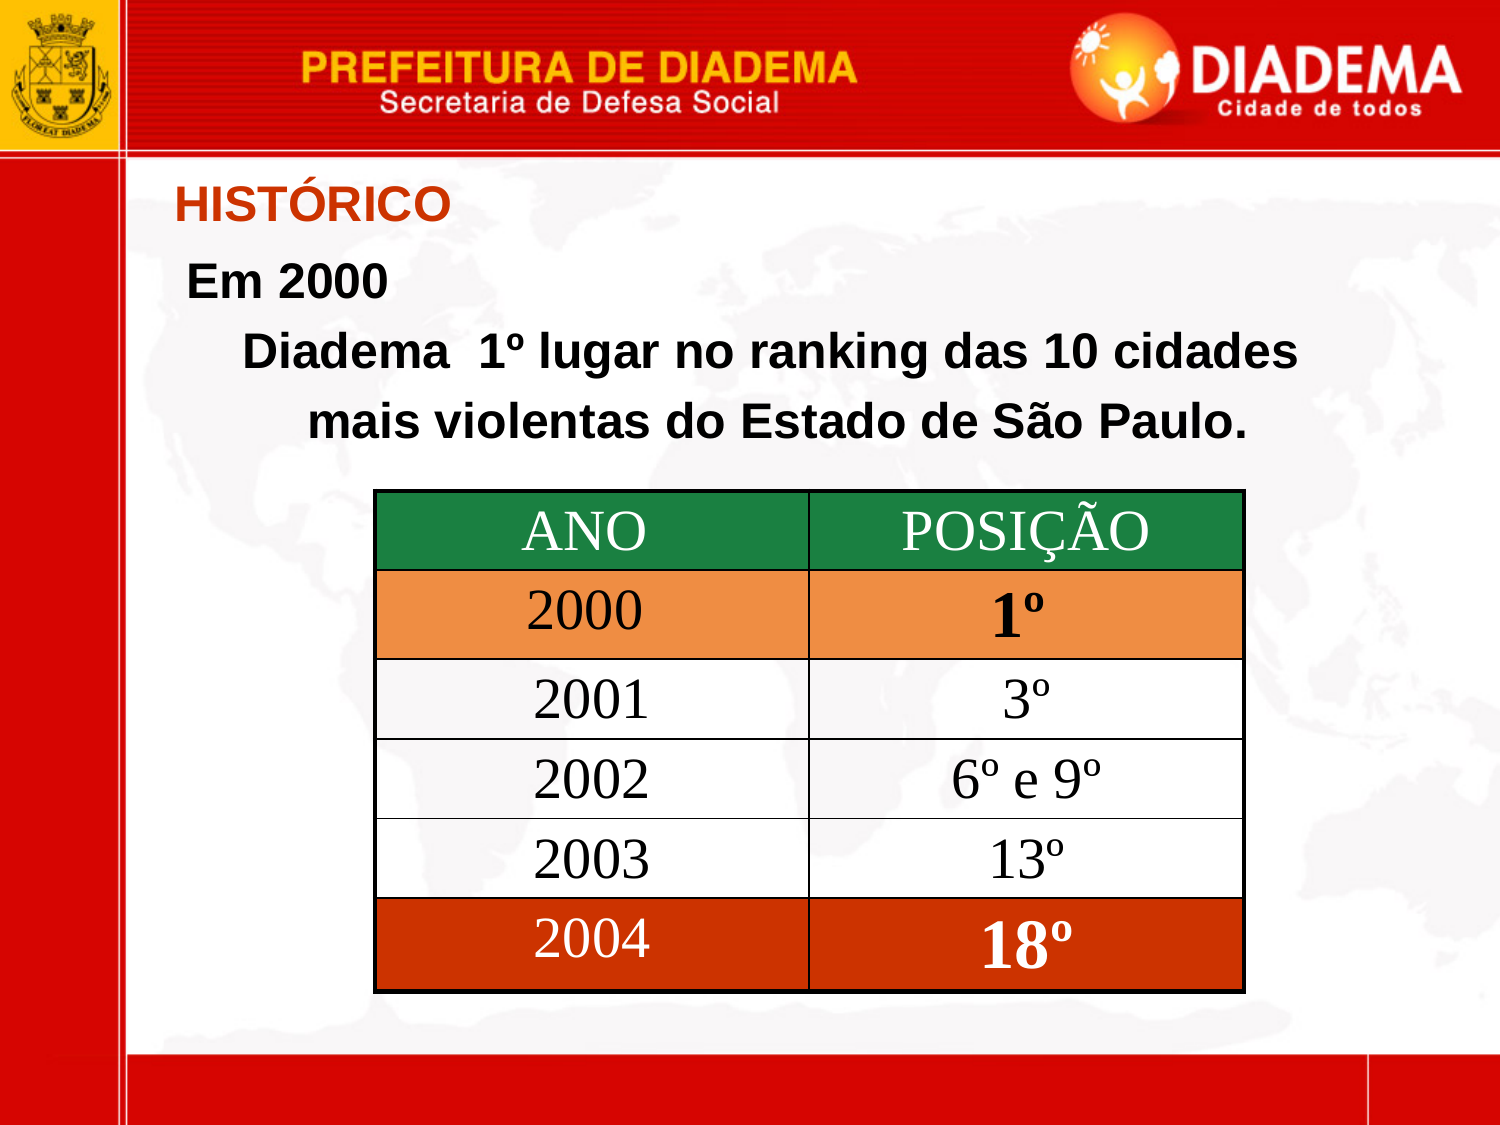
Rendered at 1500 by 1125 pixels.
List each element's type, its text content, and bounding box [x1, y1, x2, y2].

list Em 2000 Diadema 1º lugar no ranking das 10 cidades mais violentas do Estado de São Paulo. [171, 240, 1385, 491]
table_cell 2003 [377, 819, 808, 897]
table_header POSIÇÃO [810, 493, 1242, 569]
picture [0, 0, 1500, 1125]
table_cell 13º [810, 819, 1242, 897]
table_cell 2001 [377, 660, 808, 738]
table_cell 2000 [377, 571, 808, 658]
table_cell 6º e 9º [810, 740, 1242, 818]
table_cell 3º [810, 660, 1242, 738]
table_cell 1º [810, 571, 1242, 658]
table_cell 2004 [377, 899, 808, 989]
table_cell 18º [810, 899, 1242, 989]
title HISTÓRICO [159, 155, 1388, 248]
table_header ANO [377, 493, 808, 569]
table_cell 2002 [377, 740, 808, 818]
